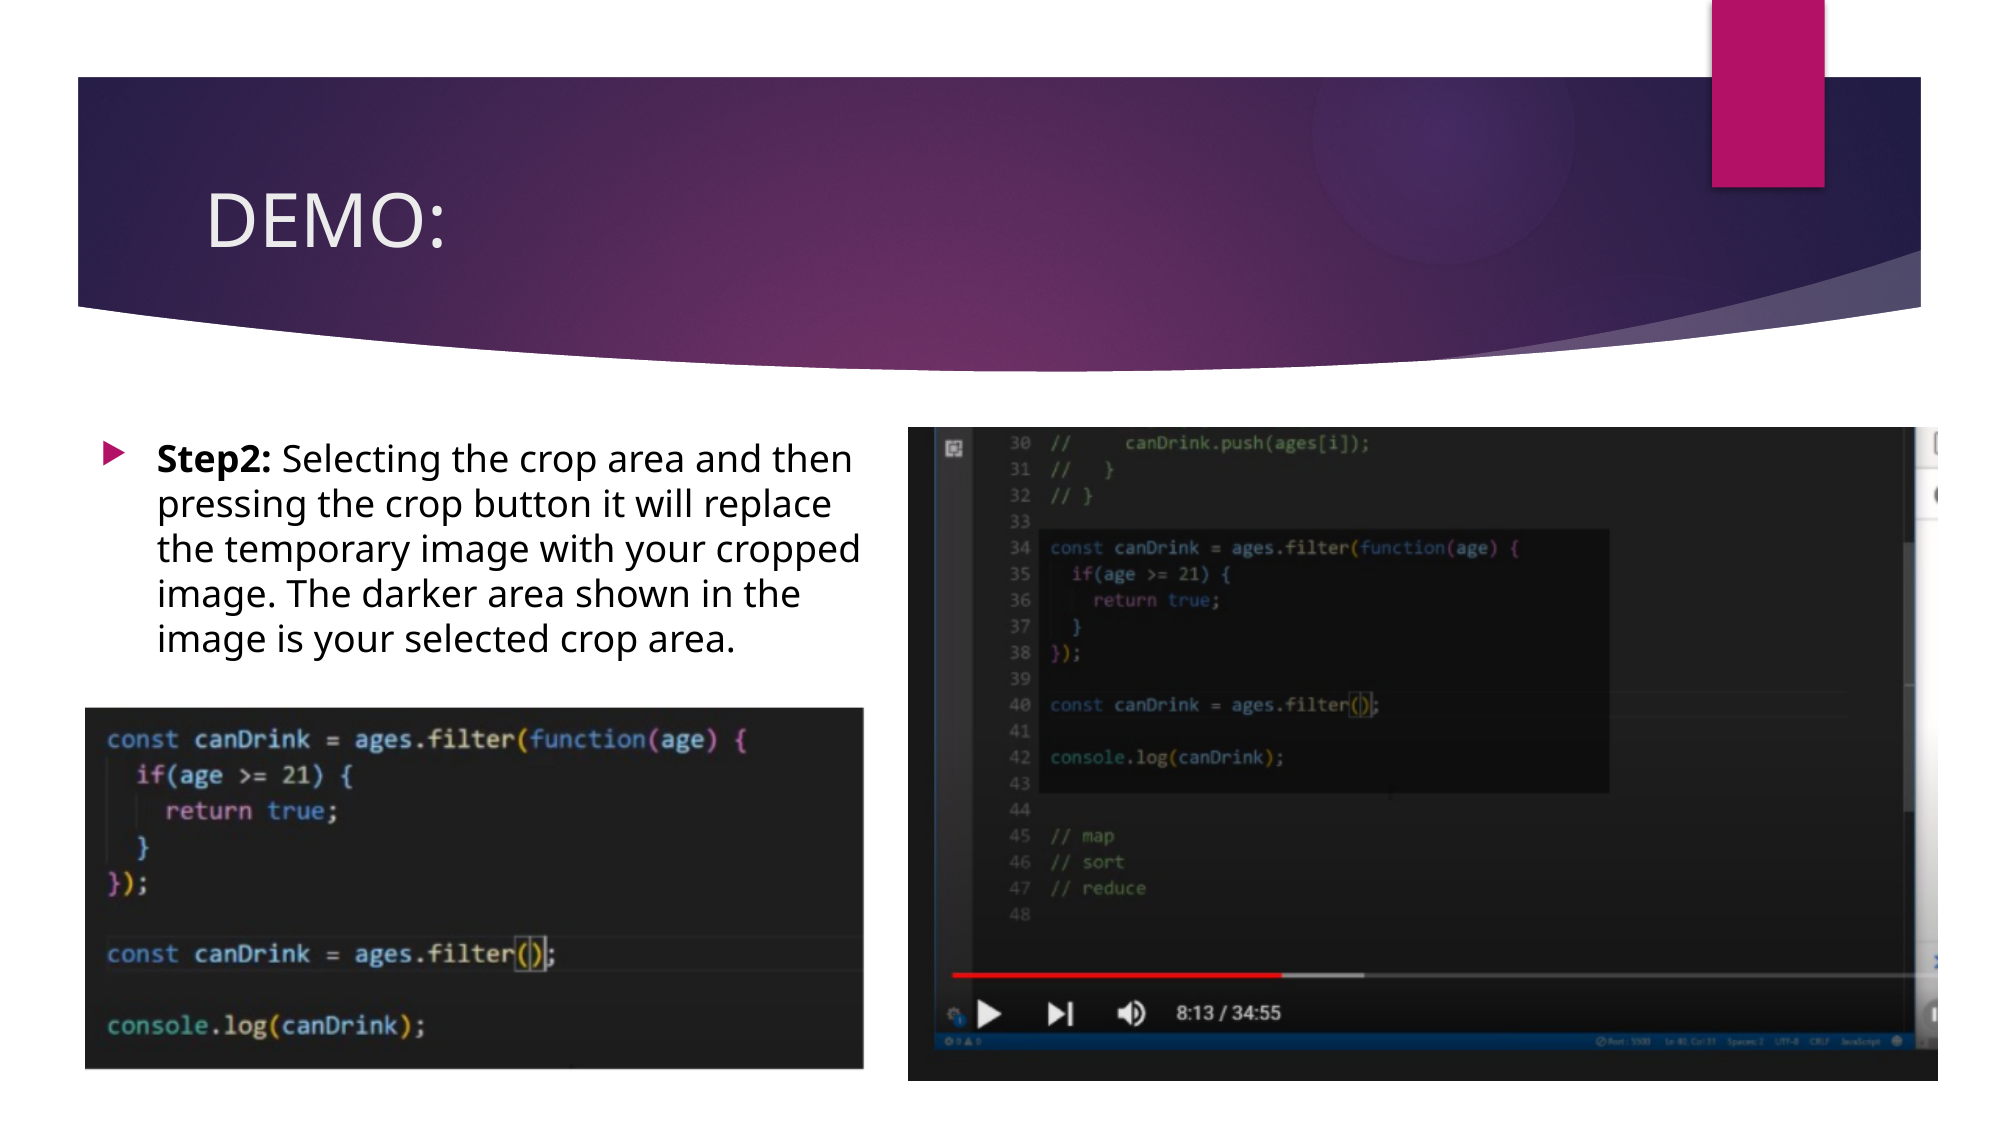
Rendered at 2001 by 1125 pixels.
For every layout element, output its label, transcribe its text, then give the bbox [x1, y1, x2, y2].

picture [85, 696, 872, 1081]
list Step2: Selecting the crop area and then pressing the crop button it will replace the temporary image with your cropped image. The darker area shown in the image is your selected crop area. [85, 427, 906, 988]
picture [907, 426, 1939, 1081]
title DEMO: [189, 159, 1627, 276]
